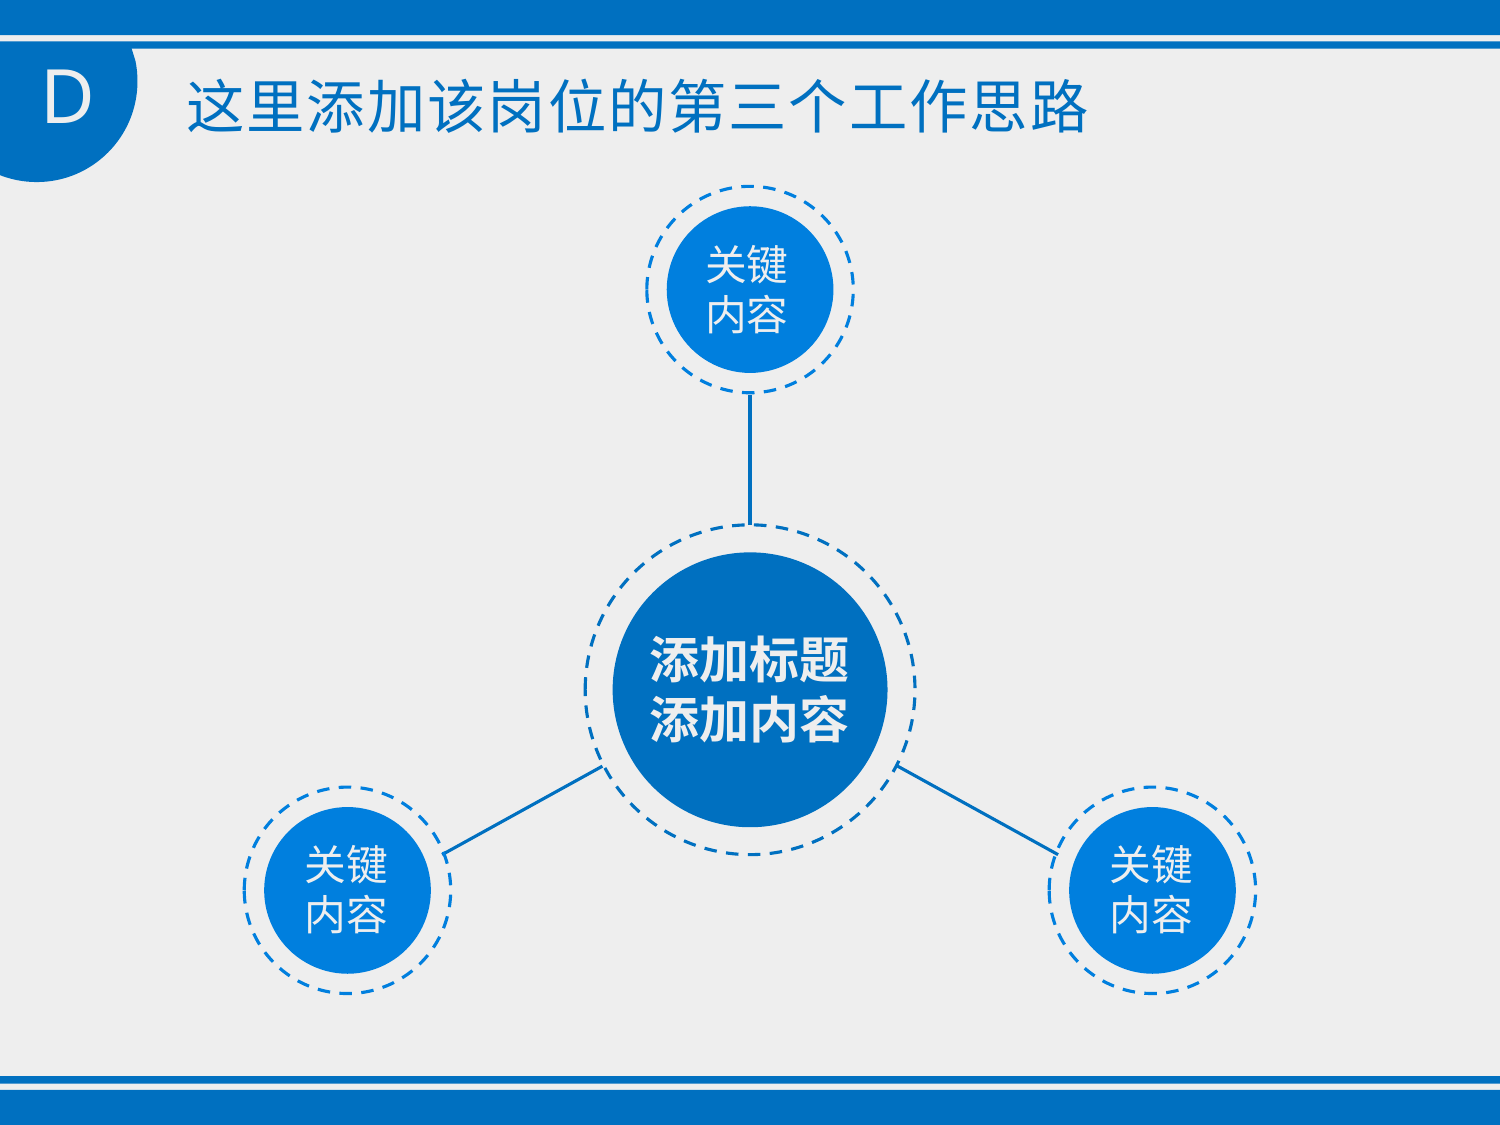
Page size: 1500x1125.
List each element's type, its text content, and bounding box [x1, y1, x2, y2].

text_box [585, 524, 915, 855]
text_box 这里添加该岗位的第三个工作思路 [138, 63, 1427, 148]
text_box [0, 41, 138, 183]
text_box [244, 186, 1256, 994]
